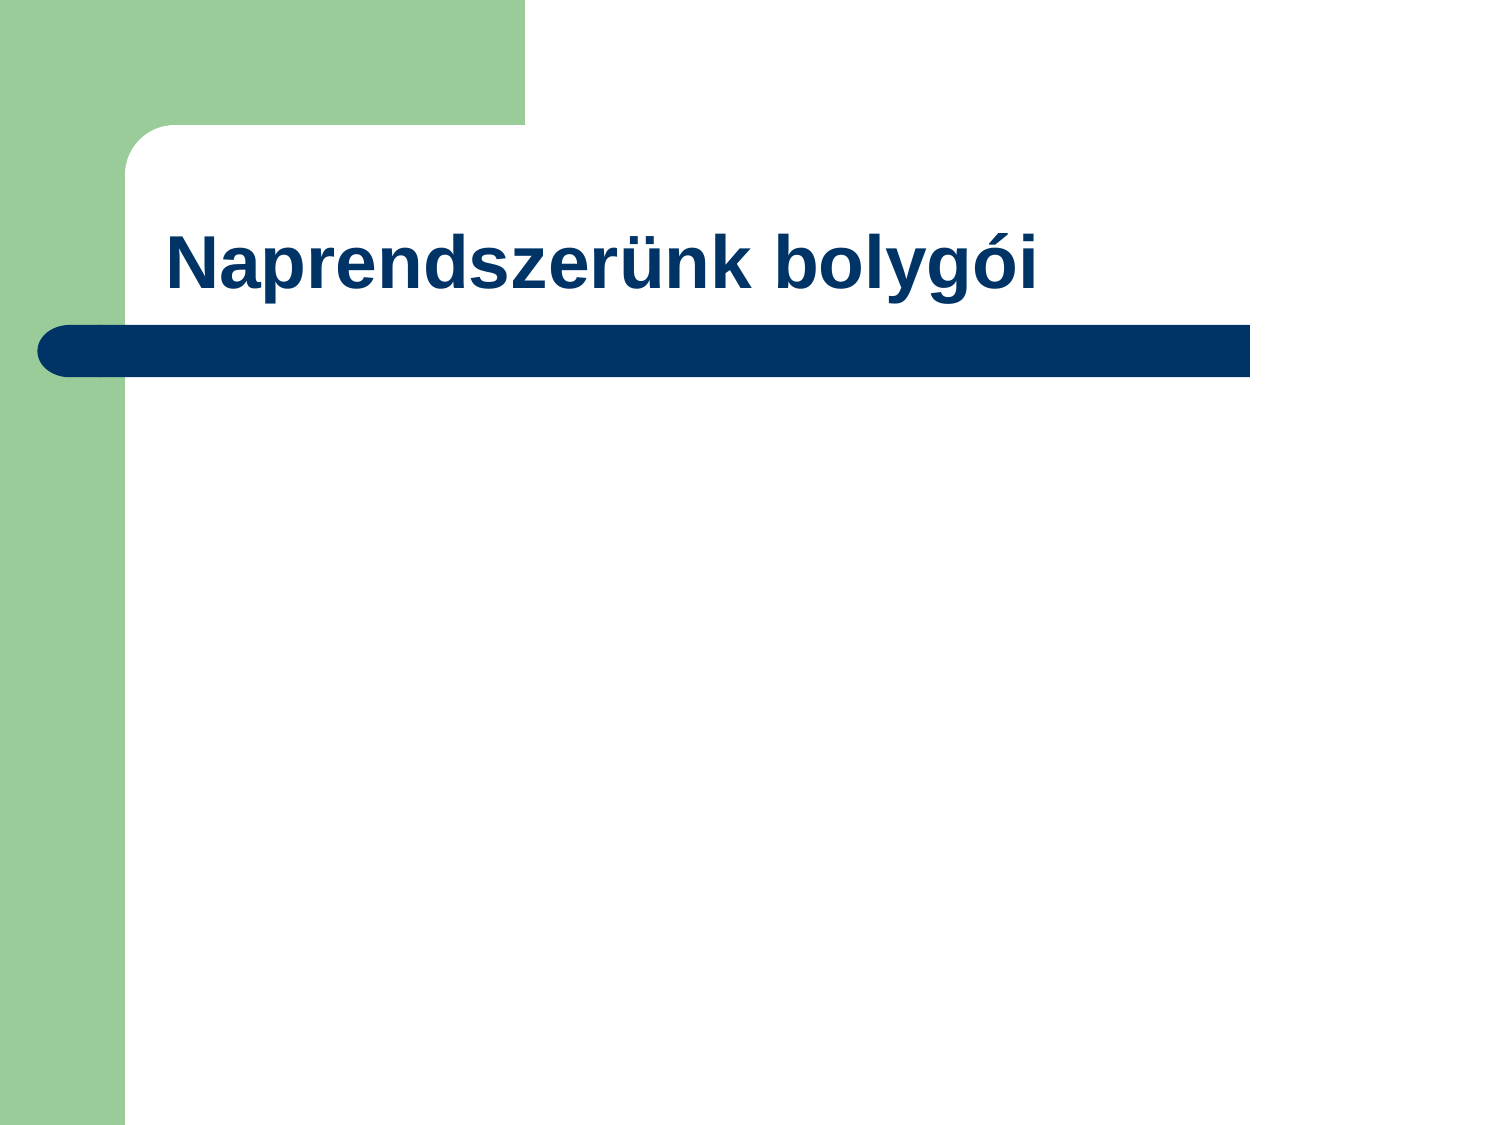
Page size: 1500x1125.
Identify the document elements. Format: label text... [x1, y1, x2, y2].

title Naprendszerünk bolygói [149, 124, 1463, 313]
